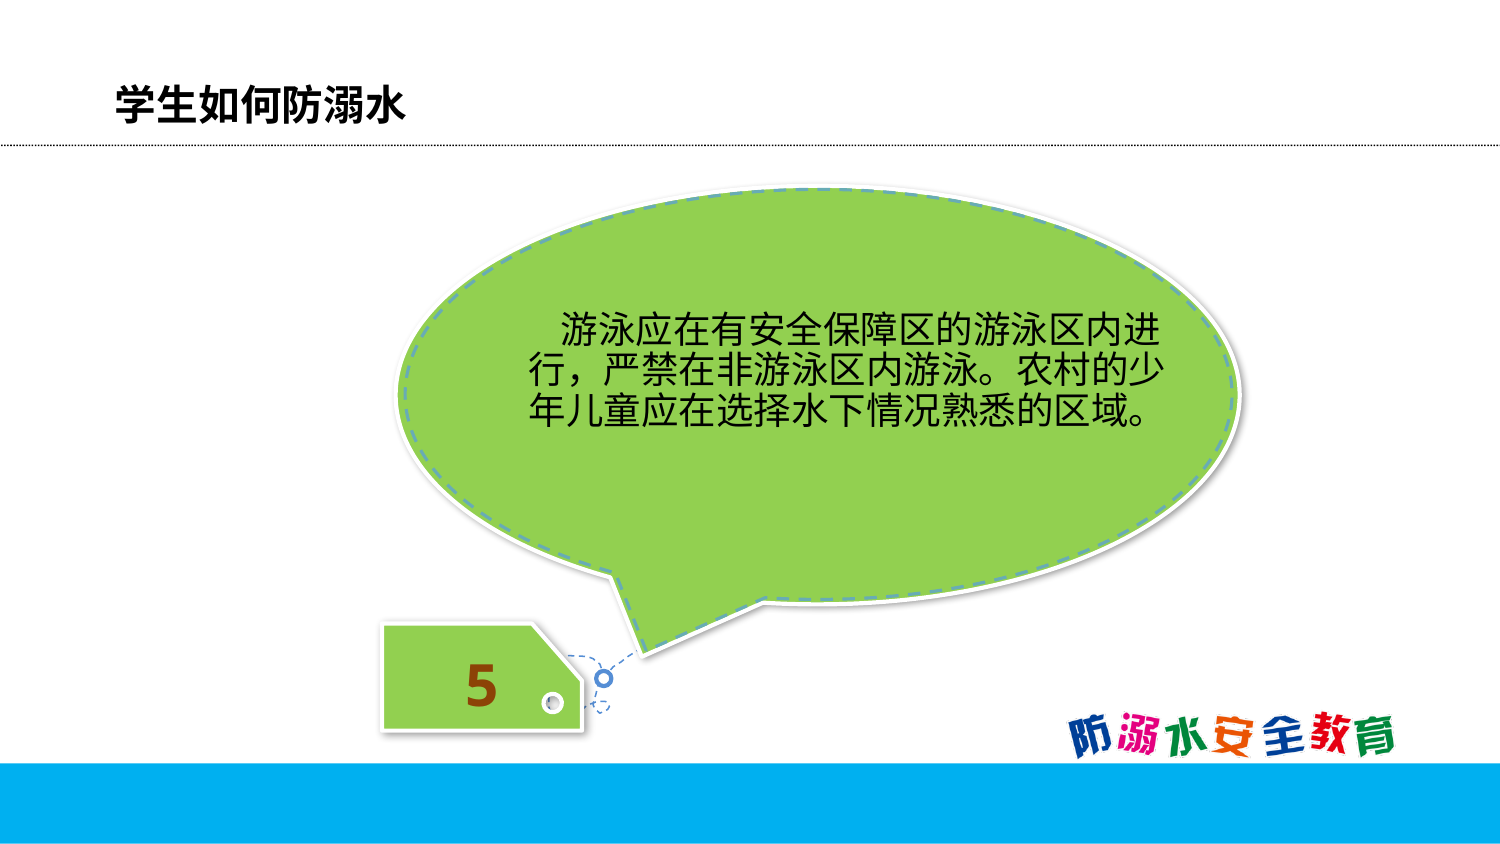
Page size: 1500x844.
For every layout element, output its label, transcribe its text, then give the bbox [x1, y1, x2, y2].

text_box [395, 185, 1240, 605]
text_box [0, 763, 1500, 844]
picture [1045, 671, 1449, 763]
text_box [381, 623, 583, 731]
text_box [548, 613, 719, 732]
text_box 学生如何防溺水 [100, 71, 538, 137]
